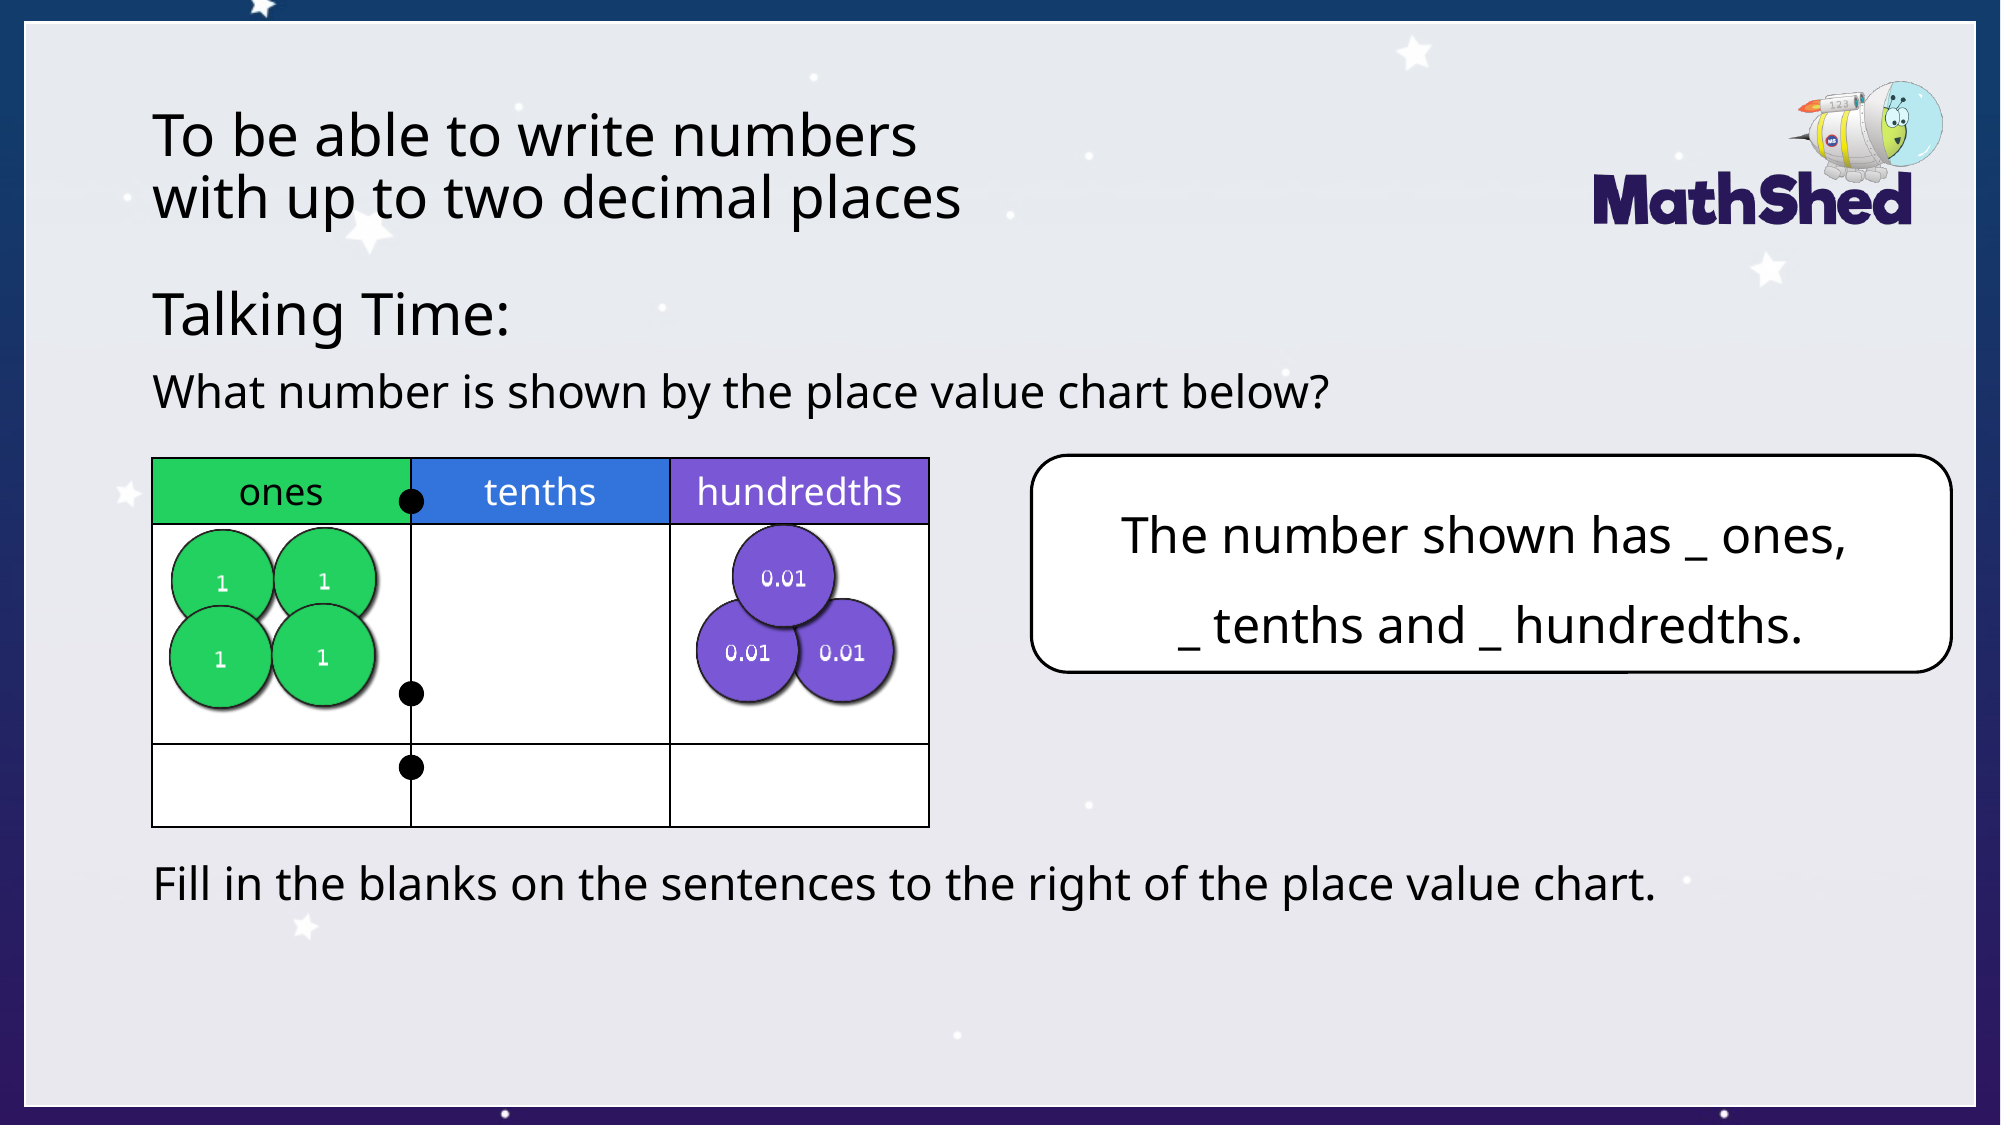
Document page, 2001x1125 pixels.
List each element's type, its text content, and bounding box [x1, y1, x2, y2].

table_cell 0 [412, 745, 669, 826]
table_cell [412, 525, 669, 743]
list Talking Time: What number is shown by the place value chart below? Fill in the blanks on the sentences to the right of the place value chart. [137, 277, 1863, 992]
table_cell [671, 525, 928, 743]
table_cell 3 [671, 745, 928, 826]
text_box [398, 754, 425, 781]
title To be able to write numbers with up to two decimal places [137, 59, 1578, 277]
text_box [398, 488, 425, 515]
table_cell 4 [153, 745, 410, 826]
text_box [398, 681, 425, 707]
table_header ones [153, 459, 410, 523]
table_header hundredths [671, 459, 928, 523]
table_cell [153, 525, 410, 743]
table_header tenths [412, 459, 669, 523]
picture [0, 0, 2001, 1125]
text_box The number shown has _ ones, _ tenths and _ hundredths. [1030, 454, 1953, 674]
